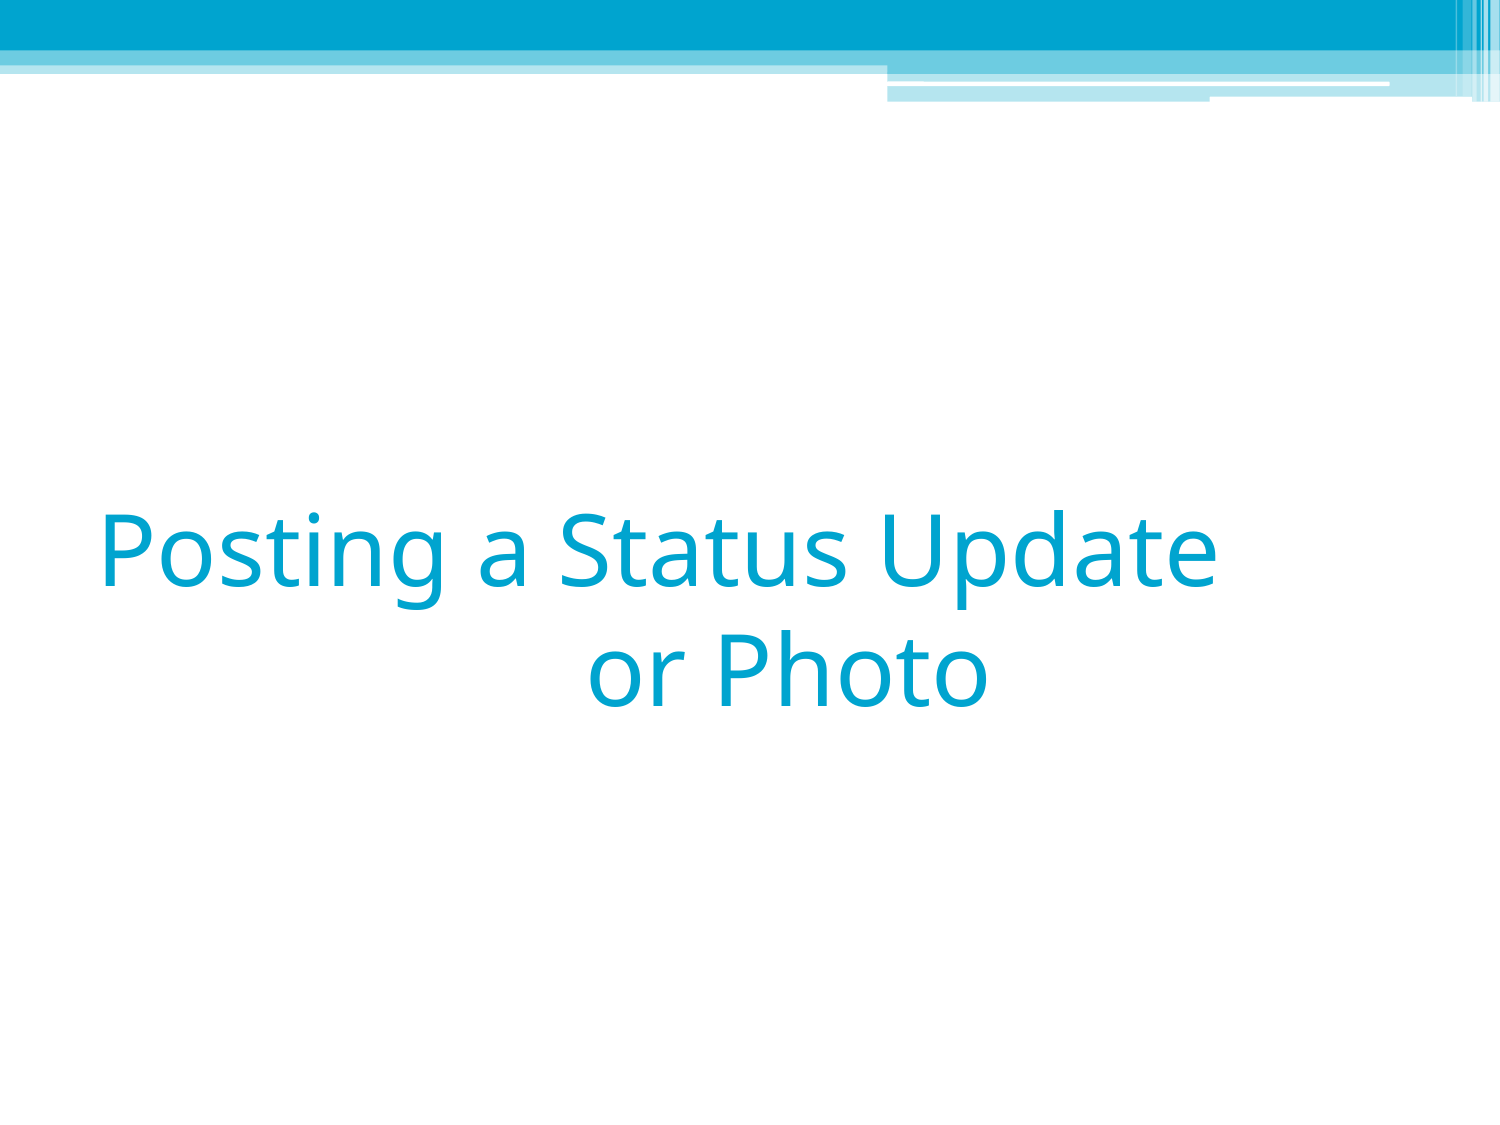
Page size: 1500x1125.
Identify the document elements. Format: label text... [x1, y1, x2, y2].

title Posting a Status Update or Photo [75, 474, 1425, 738]
